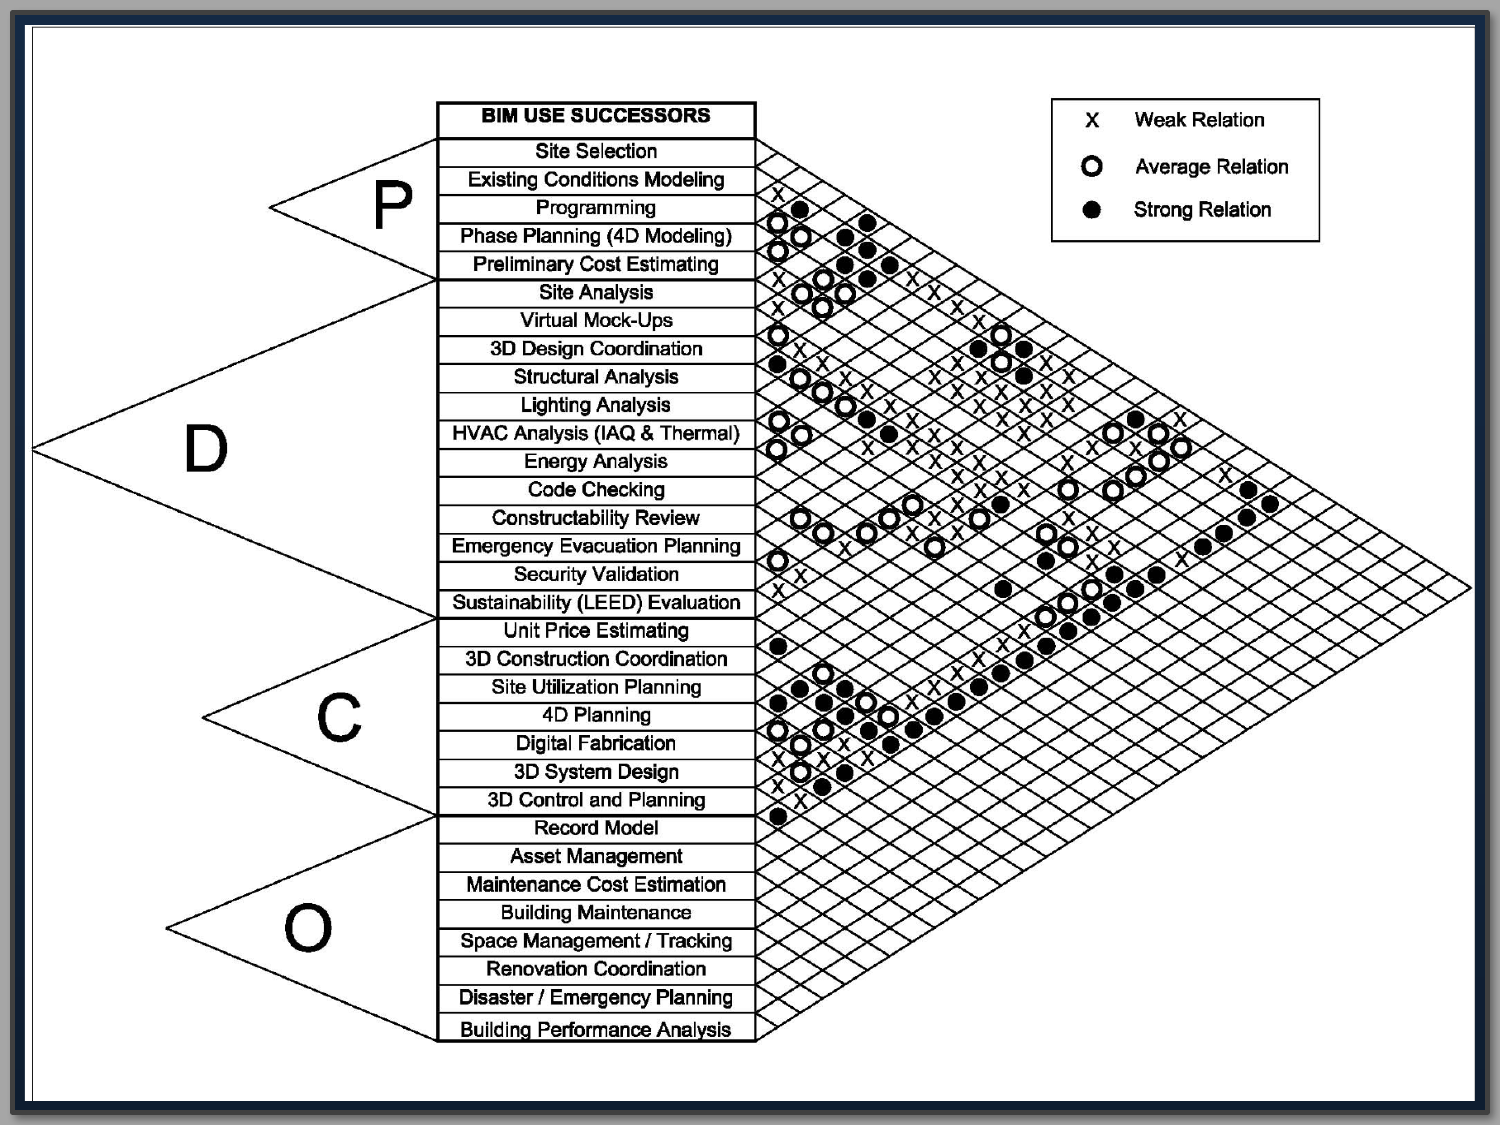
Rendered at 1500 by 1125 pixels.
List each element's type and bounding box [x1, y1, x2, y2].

text_box [1292, 10, 1490, 1115]
picture [24, 0, 1475, 1125]
text_box [10, 10, 207, 1115]
